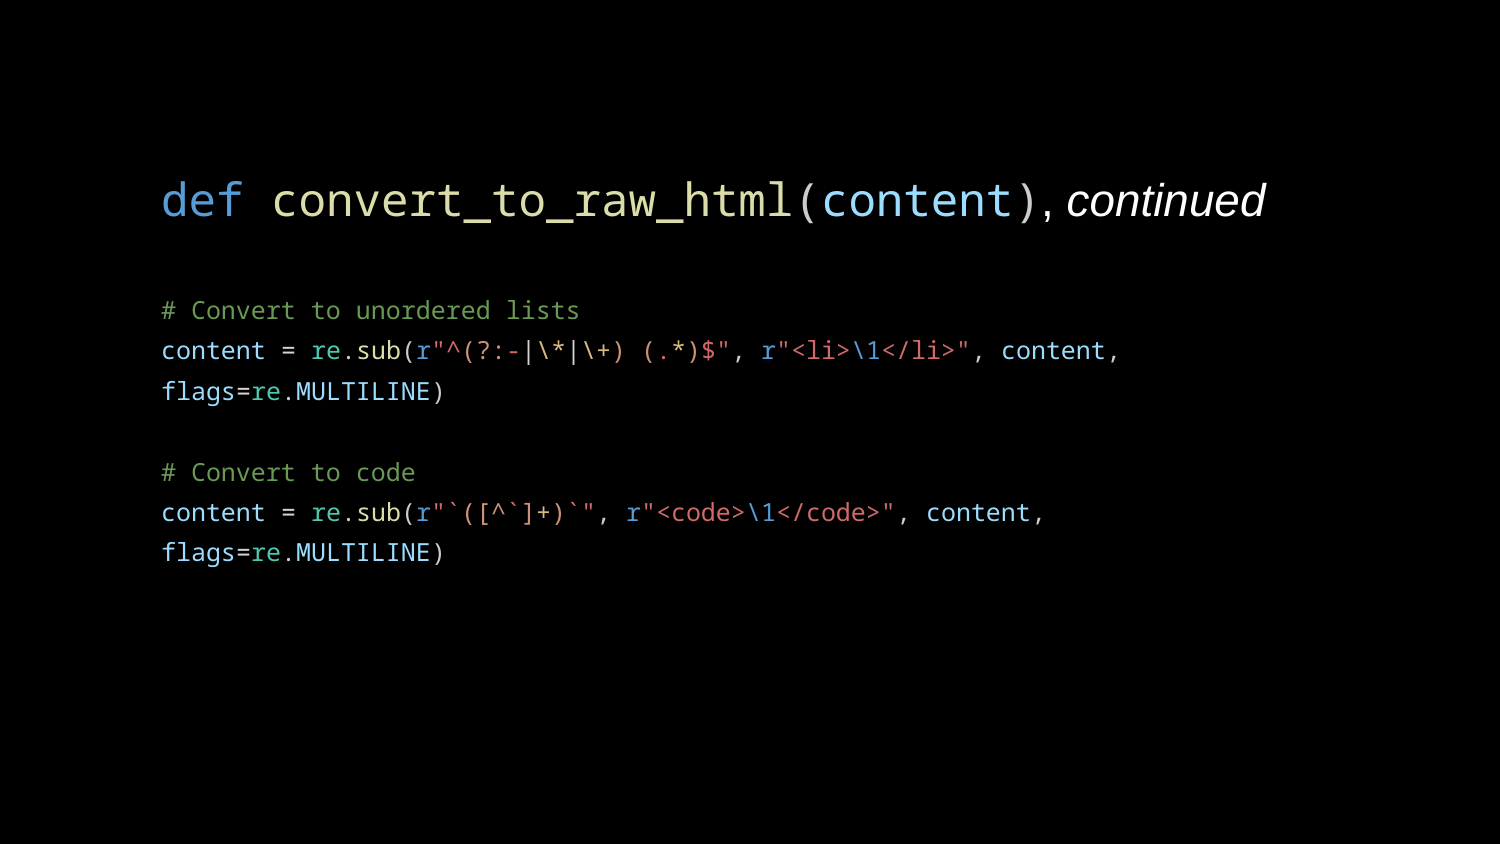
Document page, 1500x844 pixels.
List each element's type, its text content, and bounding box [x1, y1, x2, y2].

text_box def convert_to_raw_html(content), continued [146, 134, 1354, 242]
text_box # Convert to unordered lists content = re.sub(r"^(?:-|\*|\+) (.*)$", r"<li>\1</li>", content, flags=re.MULTILINE) # Convert to code content = re.sub(r"`([^`]+)`", r"<code>\1</code>", content, flags=re.MULTILINE) [146, 242, 1354, 695]
